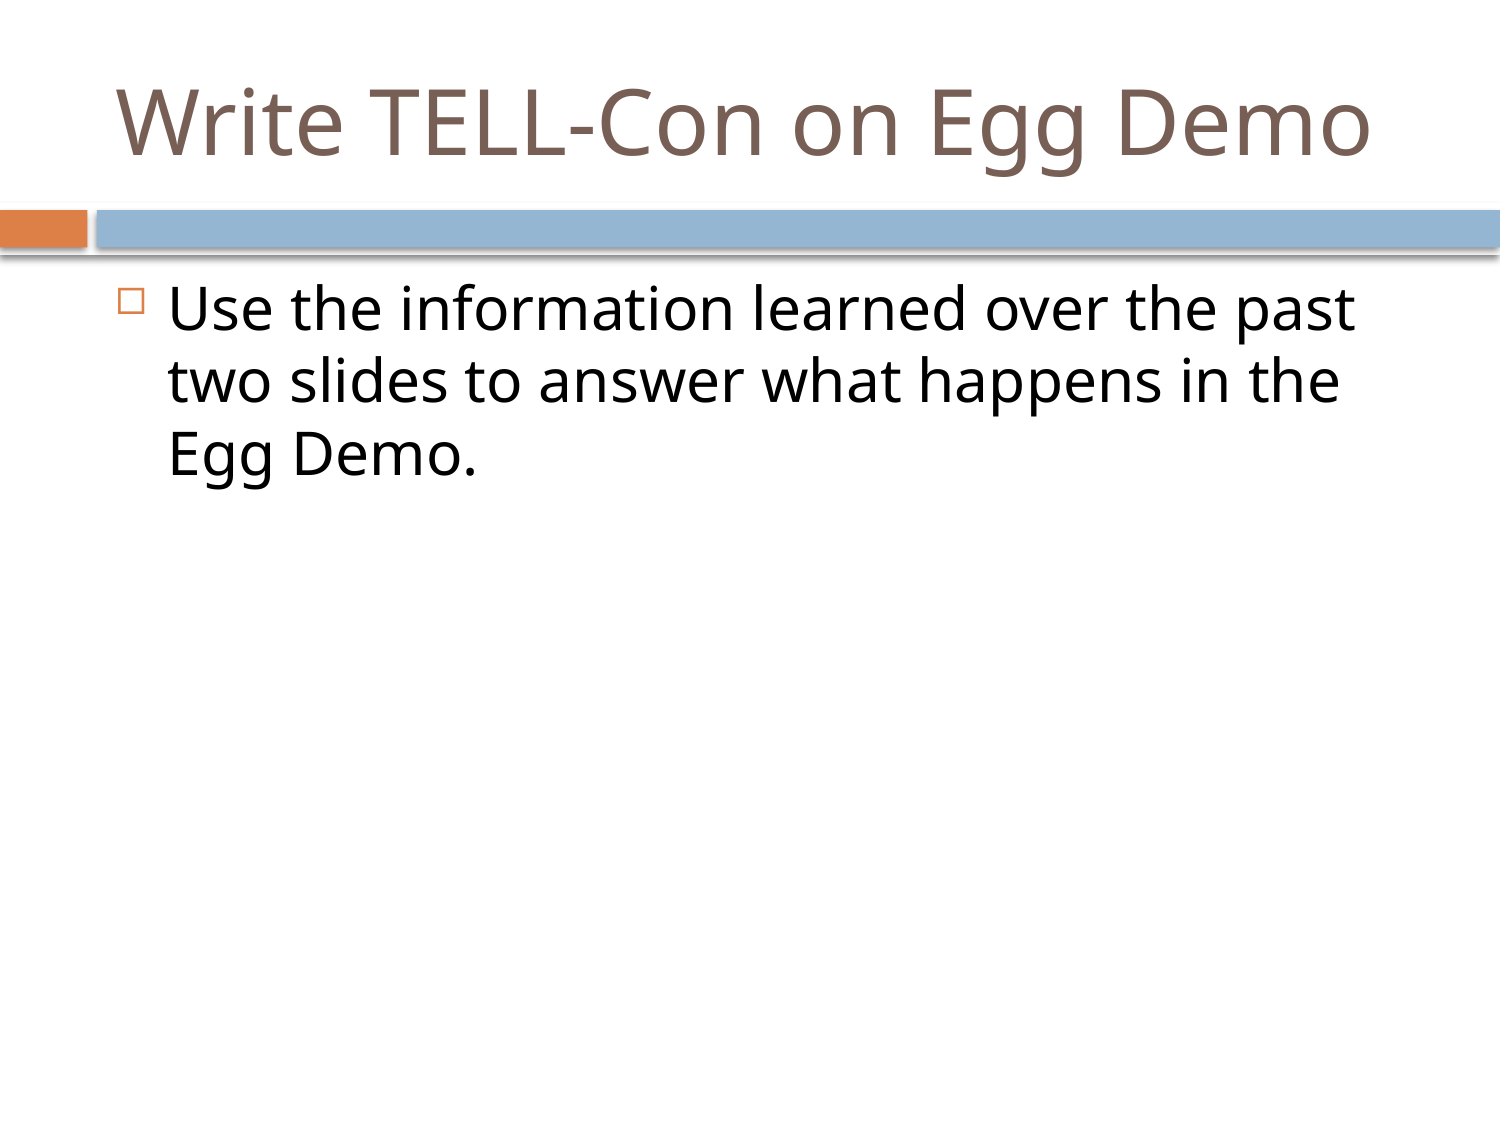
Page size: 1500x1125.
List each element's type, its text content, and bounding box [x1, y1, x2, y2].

list Use the information learned over the past two slides to answer what happens in the Egg Demo. [100, 262, 1438, 1000]
title Write TELL-Con on Egg Demo [100, 37, 1438, 200]
